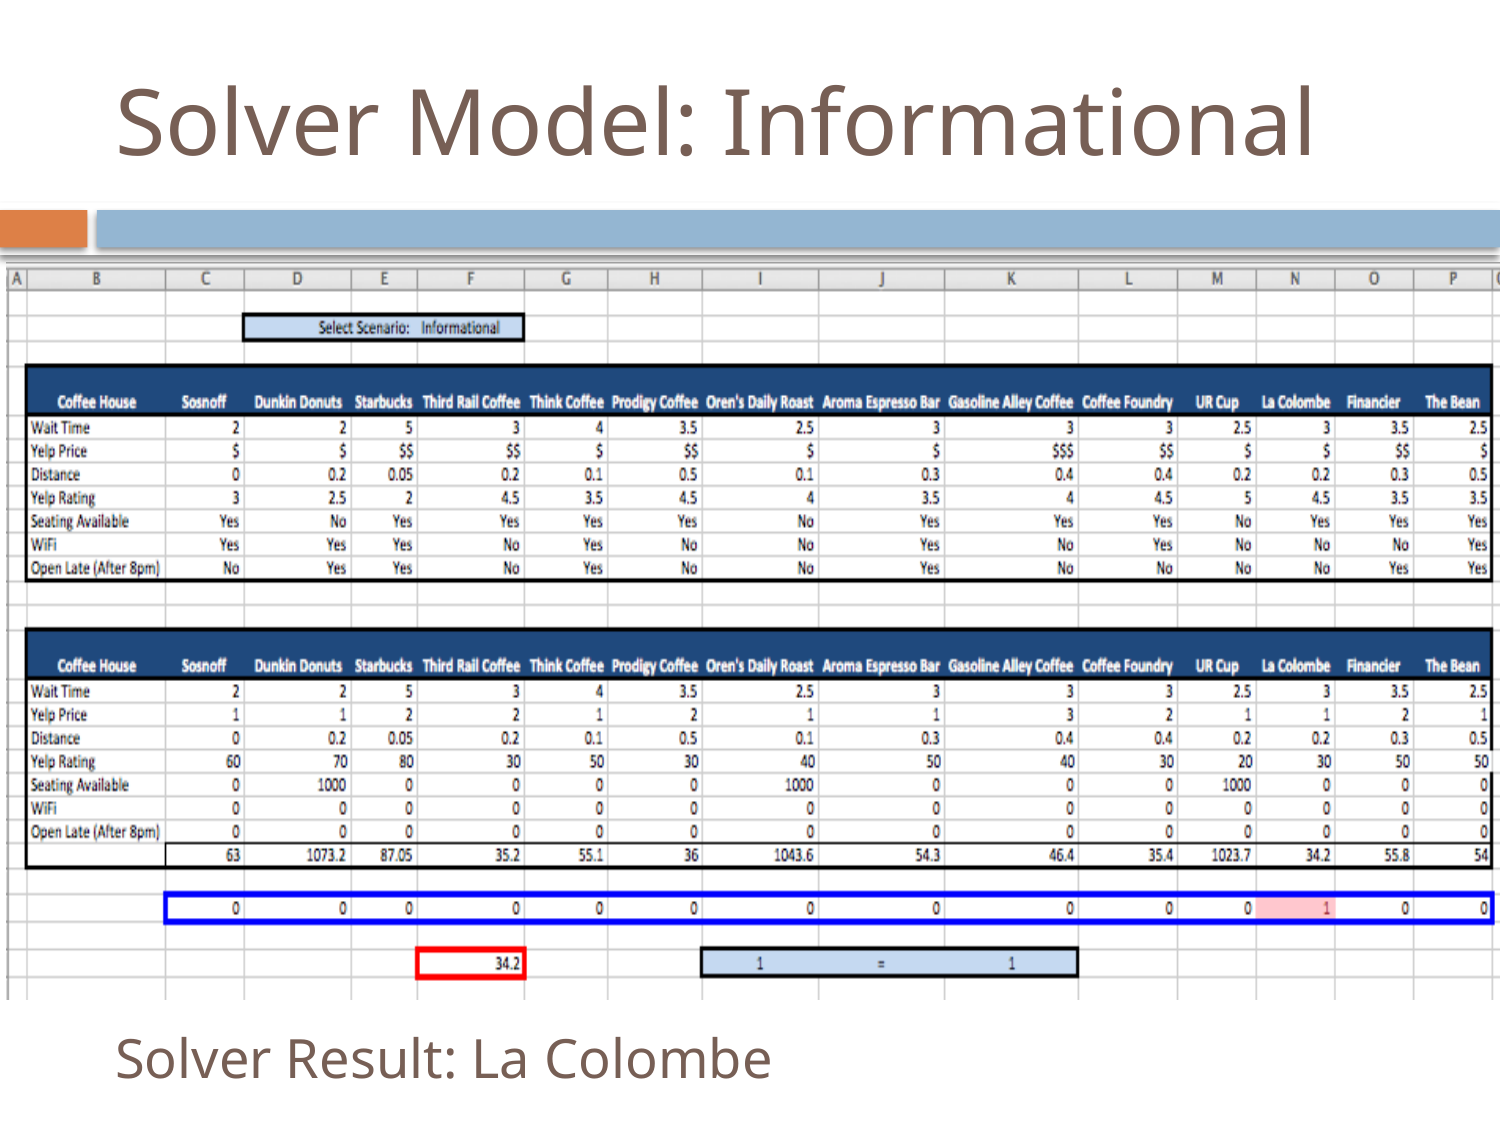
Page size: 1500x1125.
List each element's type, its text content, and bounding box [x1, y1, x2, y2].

title Solver Model: Informational [100, 37, 1438, 200]
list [5, 262, 1500, 1001]
text_box Solver Result: La Colombe [100, 1017, 1500, 1098]
